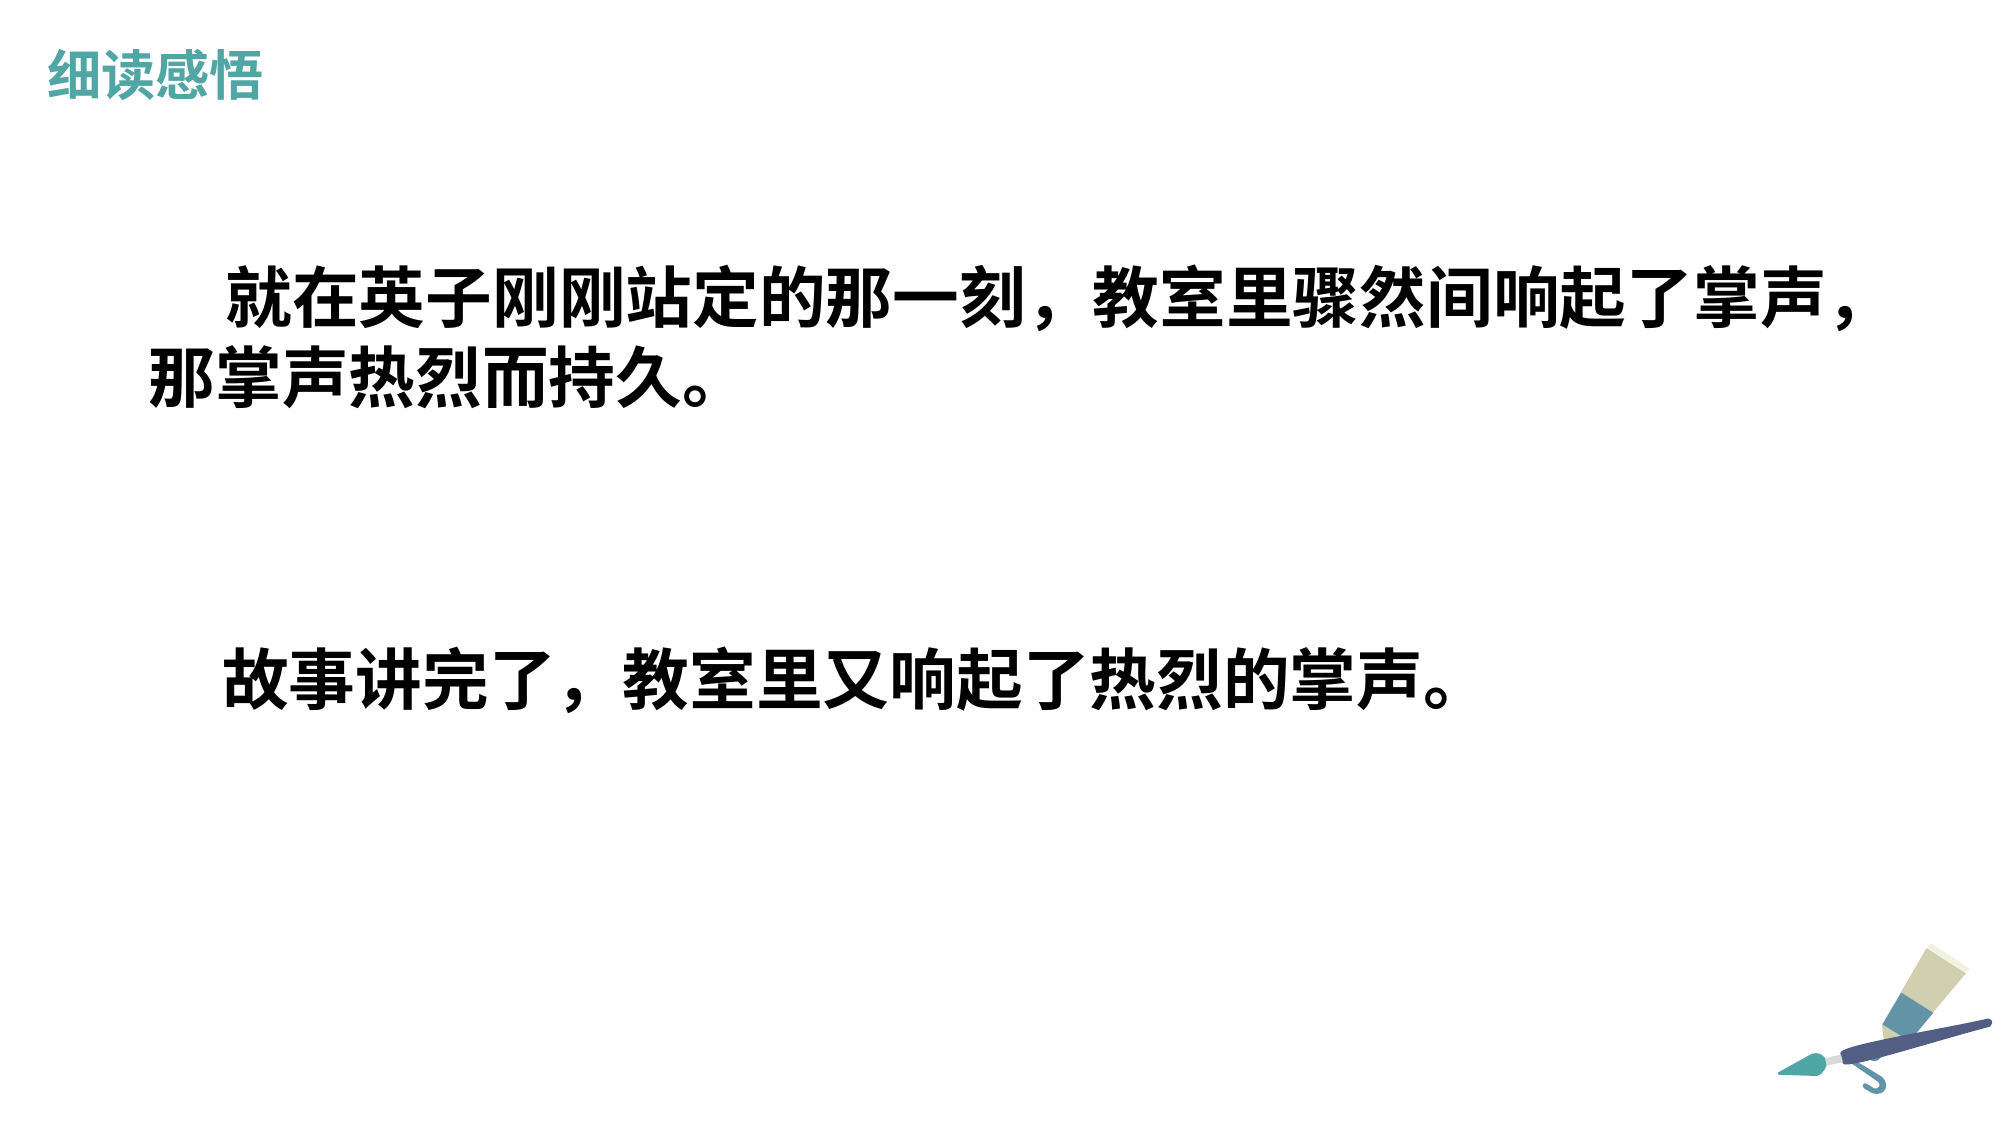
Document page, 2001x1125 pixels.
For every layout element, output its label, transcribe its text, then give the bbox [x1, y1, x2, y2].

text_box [1811, 945, 1974, 1125]
text_box 细读感悟 [32, 33, 347, 114]
text_box 故事讲完了，教室里又响起了热烈的掌声。 [130, 630, 1864, 726]
text_box 就在英子刚刚站定的那一刻，教室里骤然间响起了掌声，那掌声热烈而持久。 [133, 248, 1898, 424]
